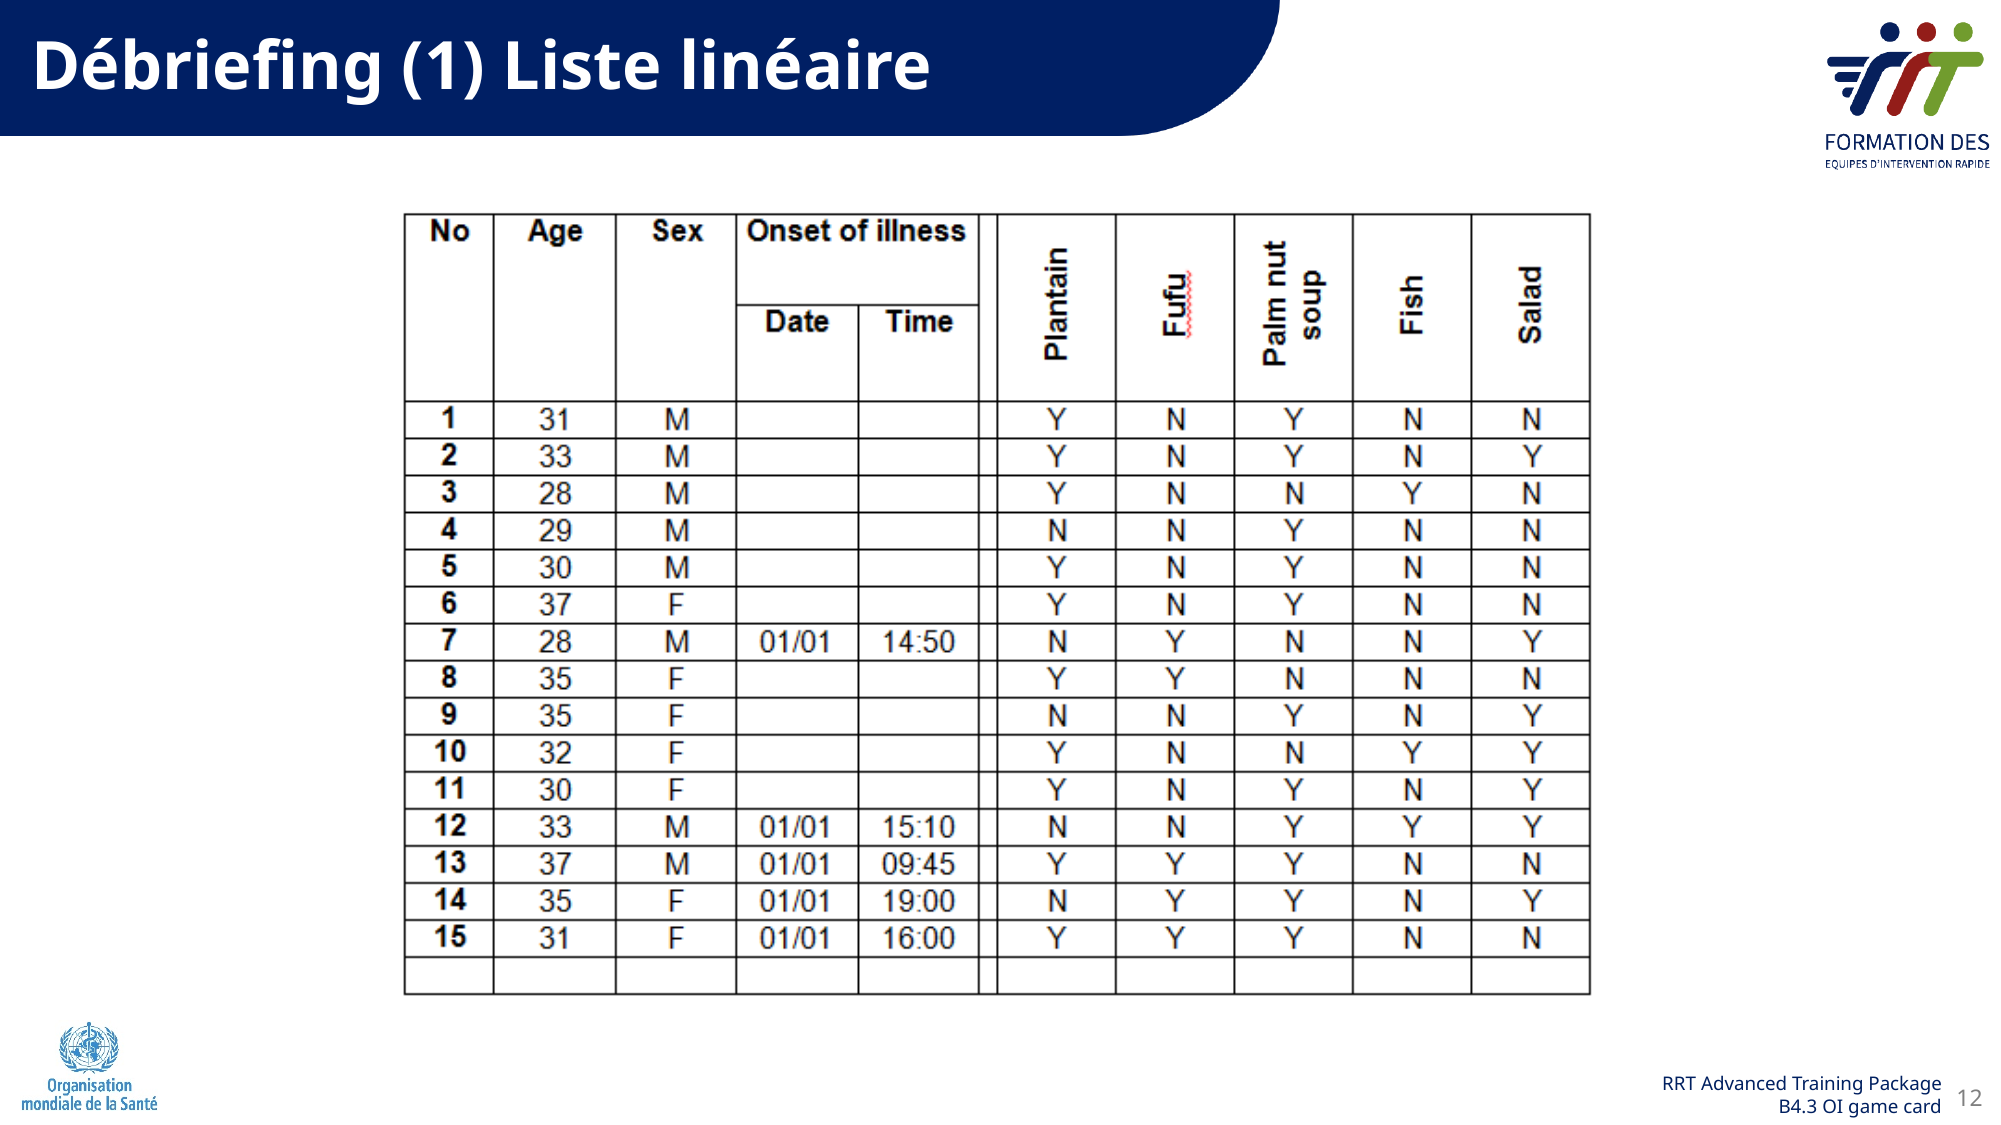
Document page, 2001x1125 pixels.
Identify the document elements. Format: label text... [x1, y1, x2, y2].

picture [386, 193, 1604, 1016]
picture [20, 1020, 158, 1111]
picture [1825, 21, 1990, 170]
picture [0, 0, 1280, 136]
text_box Débriefing (1) Liste linéaire [23, 15, 1580, 121]
